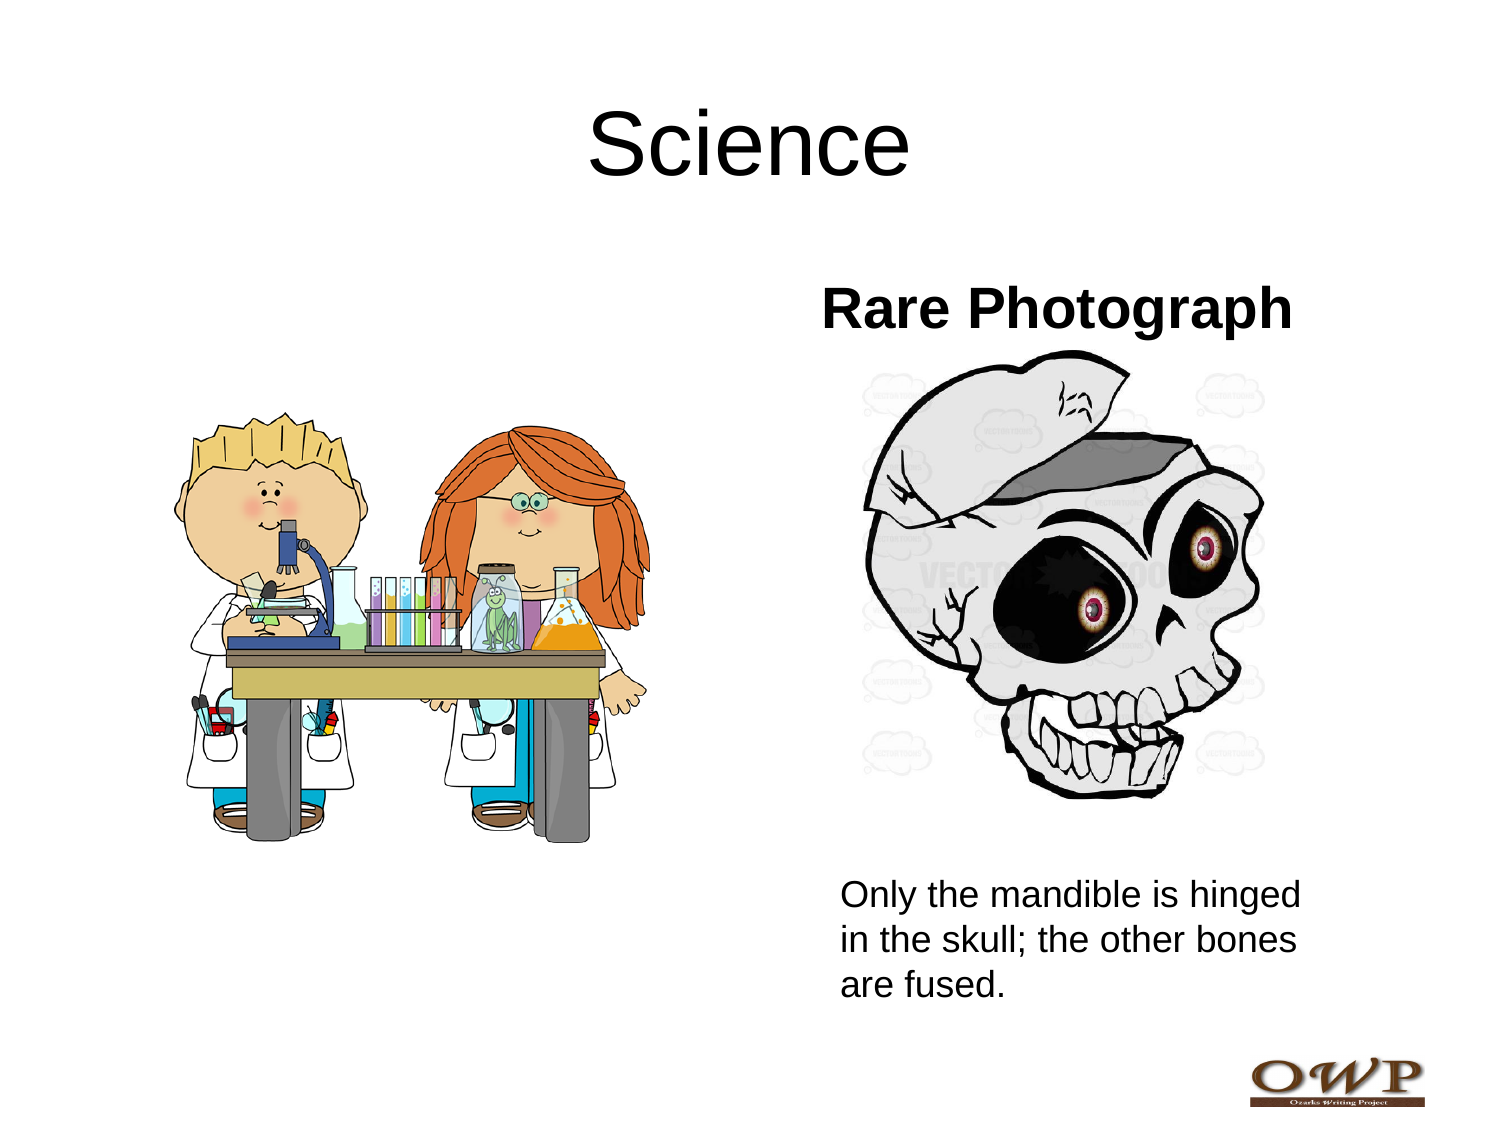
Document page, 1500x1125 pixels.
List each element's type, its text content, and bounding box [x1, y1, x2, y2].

picture [862, 349, 1265, 801]
list Rare Photograph [749, 262, 1426, 1006]
title Science [74, 44, 1426, 233]
picture [1250, 1055, 1426, 1108]
picture [174, 412, 651, 843]
text_box Only the mandible is hinged in the skull; the other bones are fused. [824, 862, 1338, 1013]
